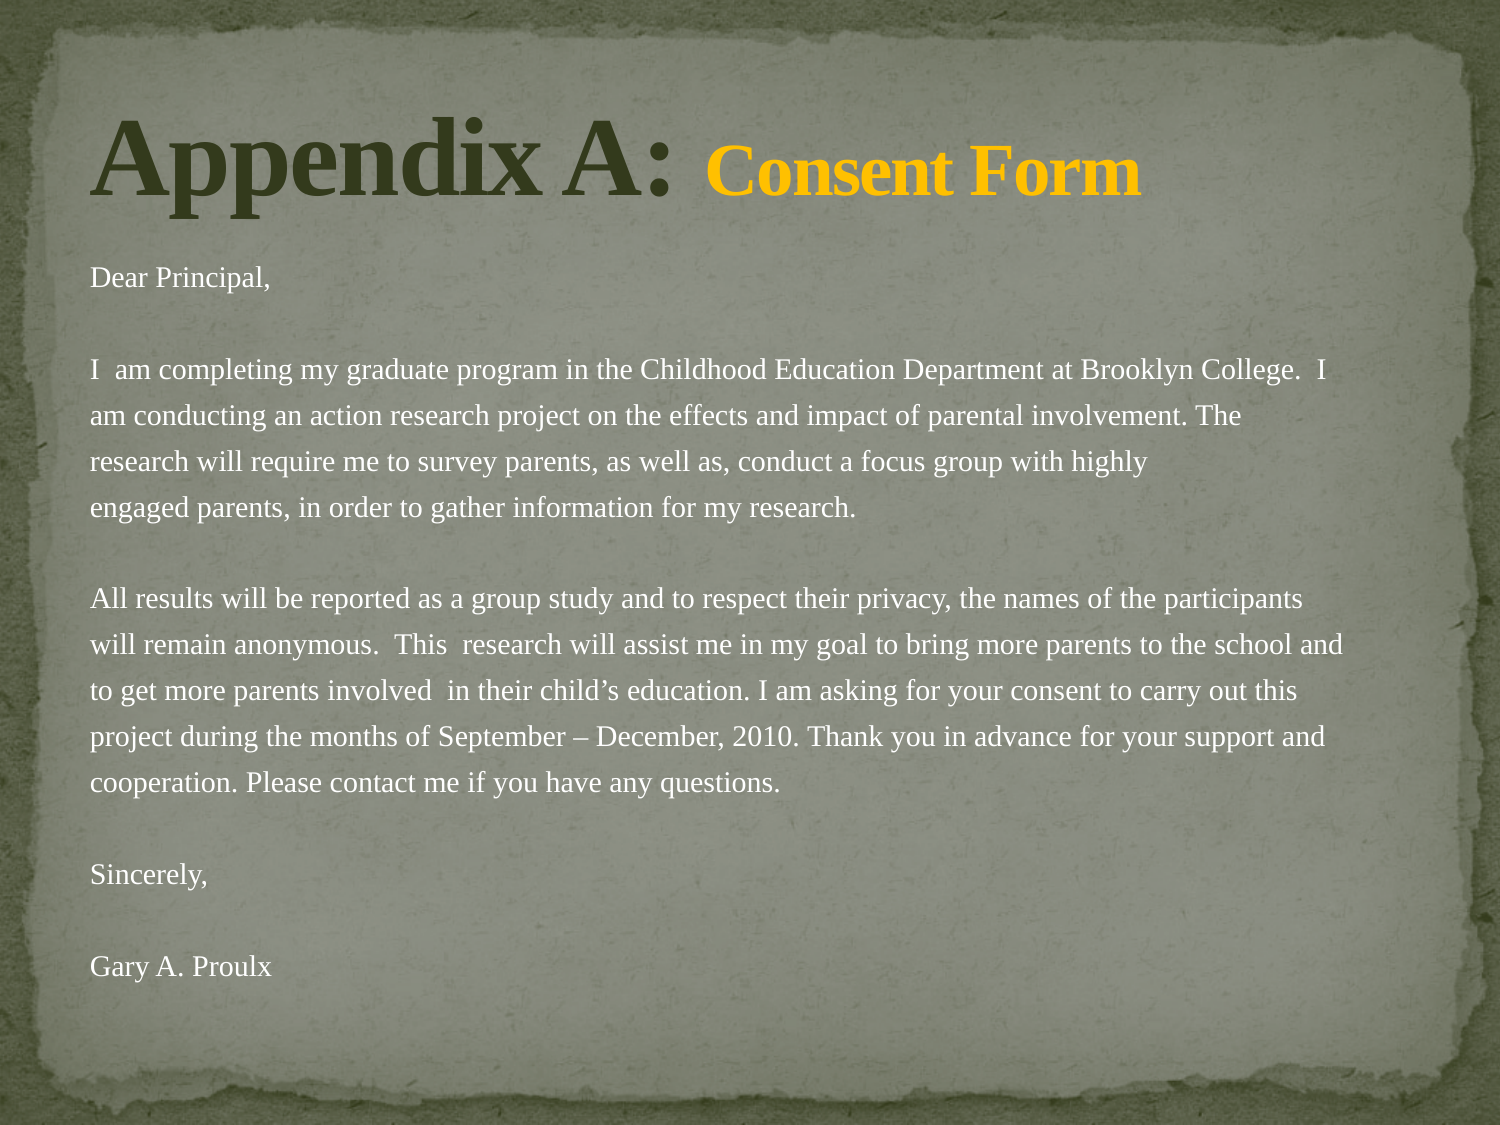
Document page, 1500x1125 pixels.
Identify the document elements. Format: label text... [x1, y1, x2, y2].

title Appendix A: Consent Form [74, 24, 1425, 225]
list Dear Principal, I am completing my graduate program in the Childhood Education Department at Brooklyn College. I am conducting an action research project on the effects and impact of parental involvement. The research will require me to survey parents, as well as, conduct a focus group with highly engaged parents, in order to gather information for my research. All results will be reported as a group study and to respect their privacy, the names of the participants will remain anonymous. This research will assist me in my goal to bring more parents to the school and to get more parents involved in their child’s education. I am asking for your consent to carry out this project during the months of September – December, 2010. Thank you in advance for your support and cooperation. Please contact me if you have any questions. Sincerely, Gary A. Proulx [75, 249, 1425, 1000]
